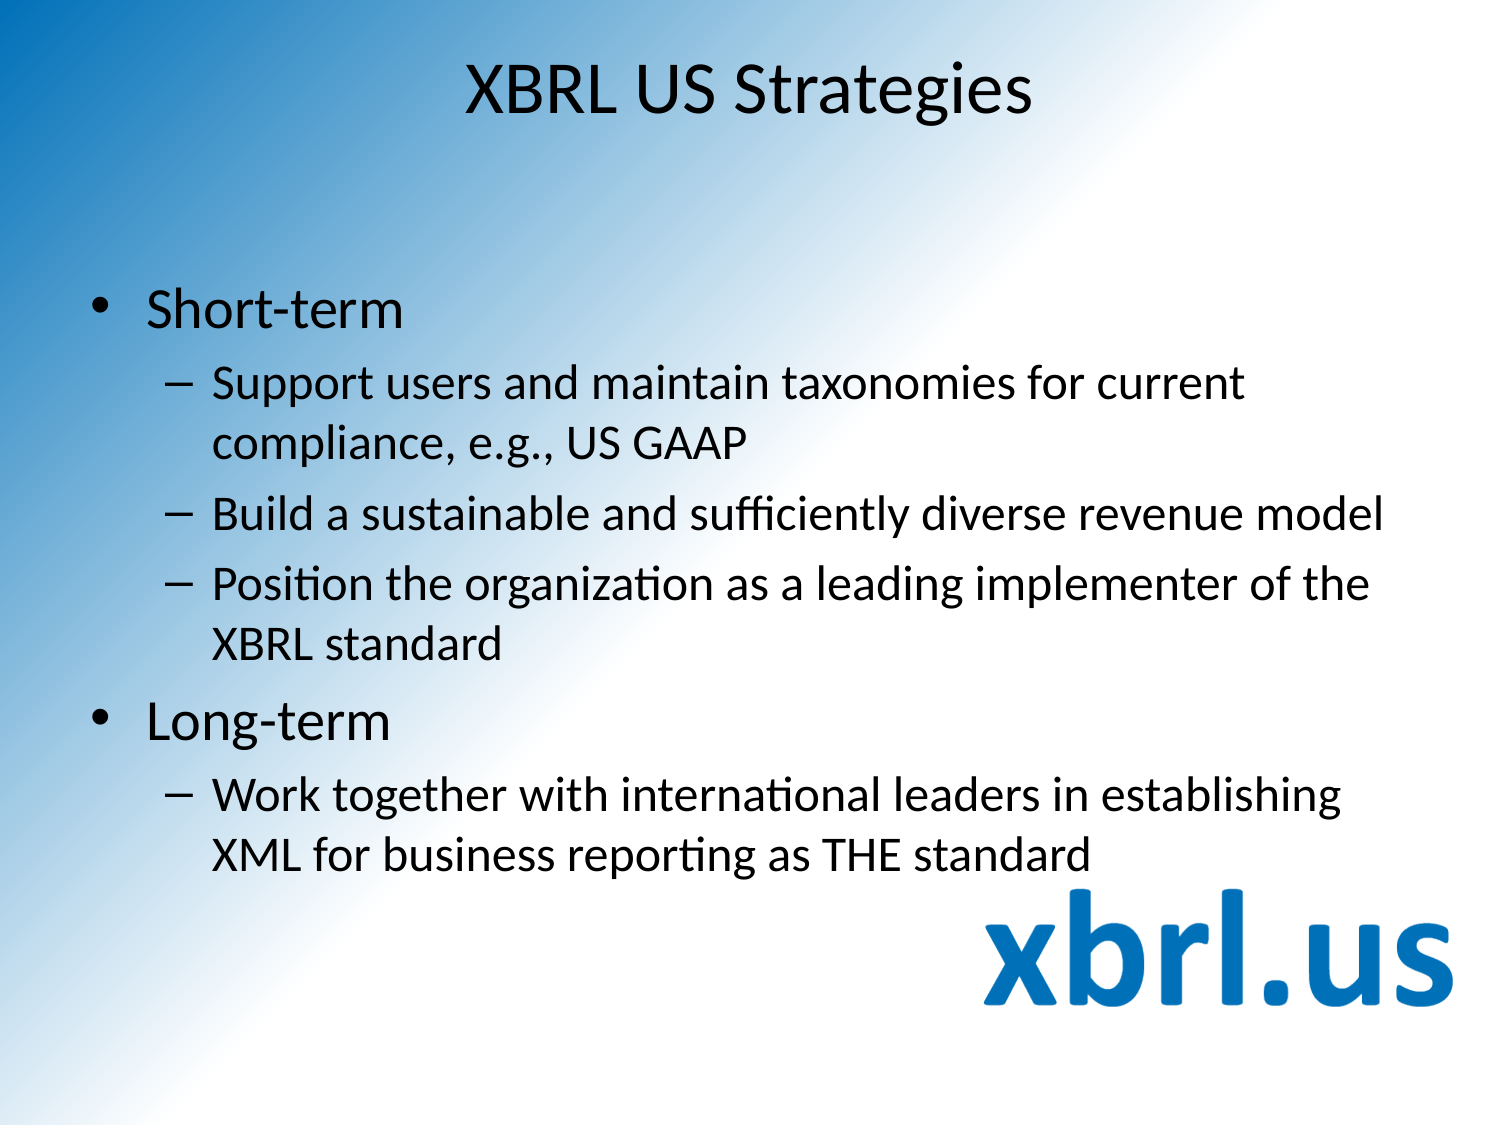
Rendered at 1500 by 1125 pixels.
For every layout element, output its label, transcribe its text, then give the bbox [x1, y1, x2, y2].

picture [962, 862, 1464, 1038]
title XBRL US Strategies [74, 44, 1426, 233]
list Short-term Support users and maintain taxonomies for current compliance, e.g., US GAAP Build a sustainable and sufficiently diverse revenue model Position the organization as a leading implementer of the XBRL standard Long-term Work together with international leaders in establishing XML for business reporting as THE standard [74, 262, 1426, 1006]
